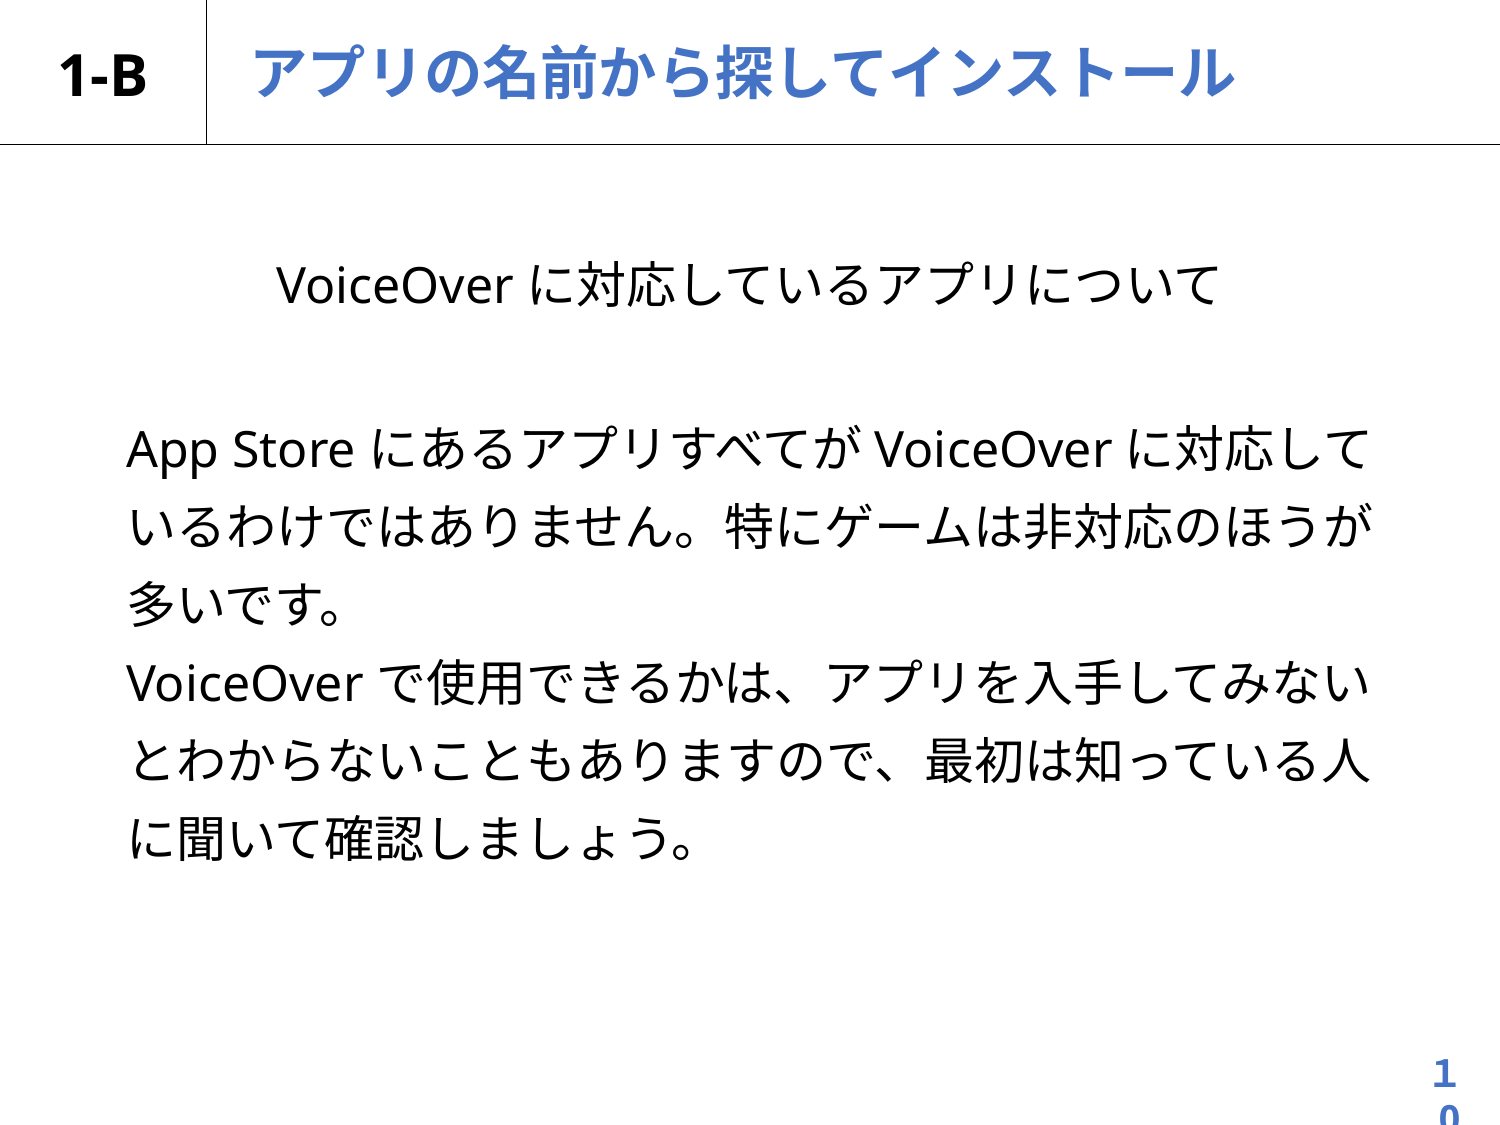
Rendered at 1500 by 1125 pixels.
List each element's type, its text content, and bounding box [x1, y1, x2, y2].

text_box アプリの名前から探してインストール [230, 24, 1459, 119]
text_box App StoreにあるアプリすべてがVoiceOverに対応しているわけではありません。特にゲームは非対応のほうが多いです。 VoiceOverで使用できるかは、アプリを入手してみないとわからないこともありますので、最初は知っている人に聞いて確認しましょう。 [111, 392, 1389, 895]
title 1-B [0, 0, 207, 147]
text_box VoiceOverに対応しているアプリについて [74, 227, 1426, 323]
text_box １0 [1402, 1065, 1497, 1125]
